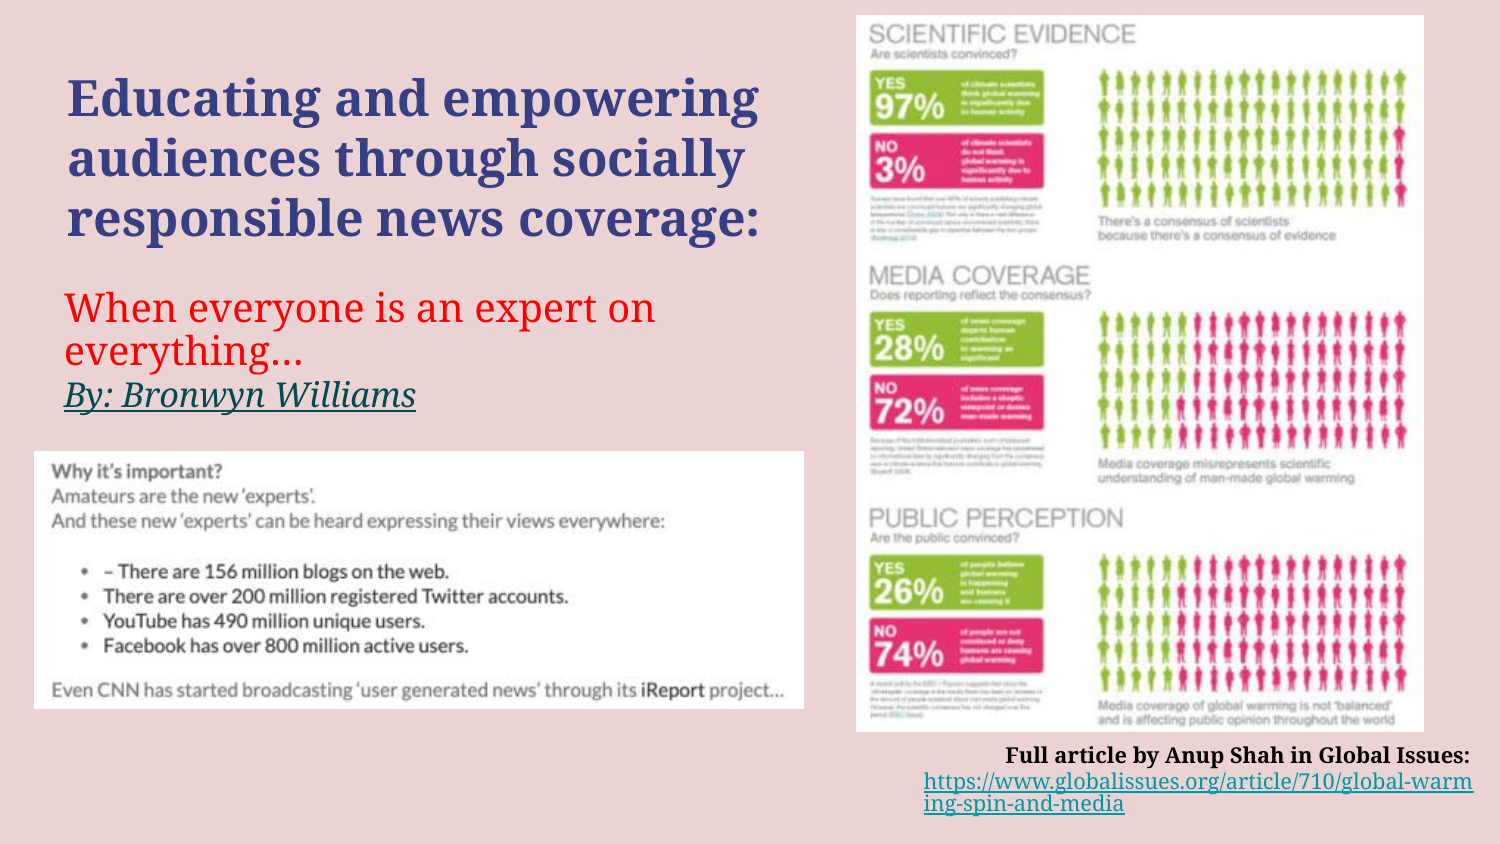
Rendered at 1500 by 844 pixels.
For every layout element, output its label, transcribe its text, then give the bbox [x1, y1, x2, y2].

picture [855, 14, 1424, 732]
text_box When everyone is an expert on everything… By: Bronwyn Williams [52, 282, 750, 422]
title Educating and empowering audiences through socially responsible news coverage: [52, 51, 793, 253]
text_box Full article by Anup Shah in Global Issues: https://www.globalissues.org/article/710/global-warming-spin-and-media [908, 734, 1492, 832]
picture [33, 451, 804, 709]
